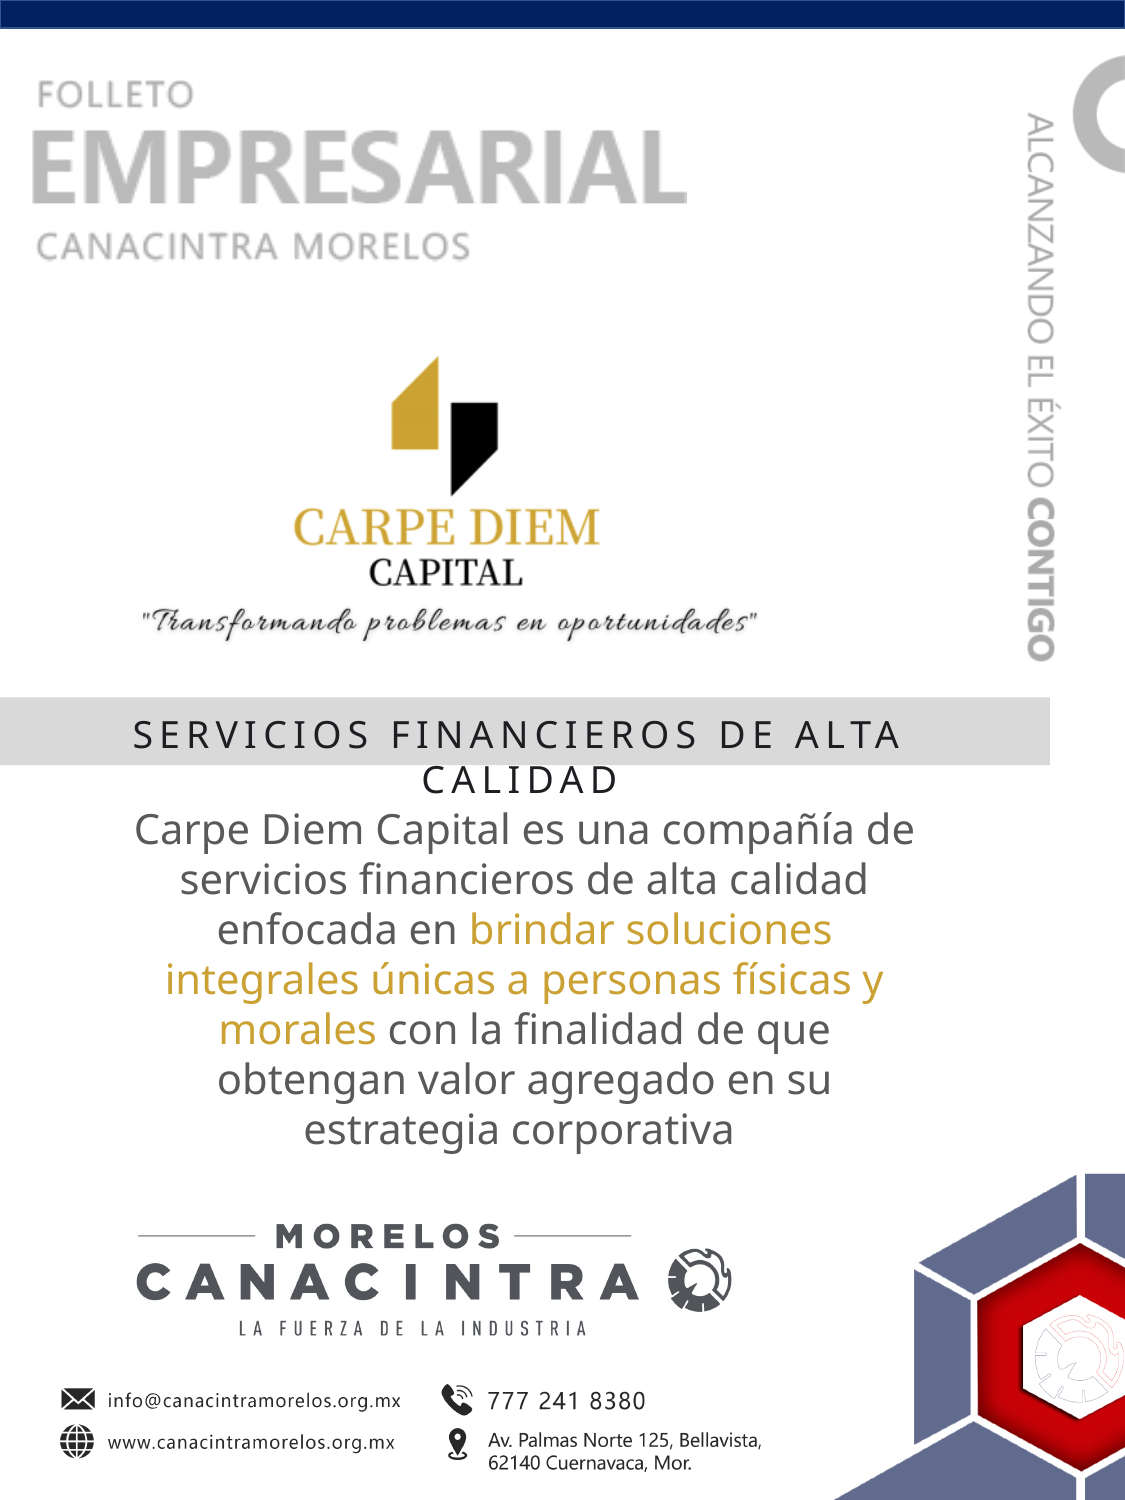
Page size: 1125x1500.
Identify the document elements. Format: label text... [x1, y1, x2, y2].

picture [810, 1172, 1125, 1500]
text_box SERVICIOS FINANCIEROS DE ALTA CALIDAD [42, 703, 997, 808]
picture [133, 1220, 735, 1339]
picture [32, 80, 687, 262]
picture [60, 1384, 761, 1472]
text_box [0, 696, 1051, 766]
text_box Carpe Diem Capital es una compañía de servicios financieros de alta calidad enfocada en brindar soluciones integrales únicas a personas físicas y morales con la finalidad de que obtengan valor agregado en su estrategia corporativa [20, 795, 1029, 1160]
picture [105, 354, 793, 658]
text_box [0, 0, 1125, 29]
picture [996, 52, 1125, 668]
